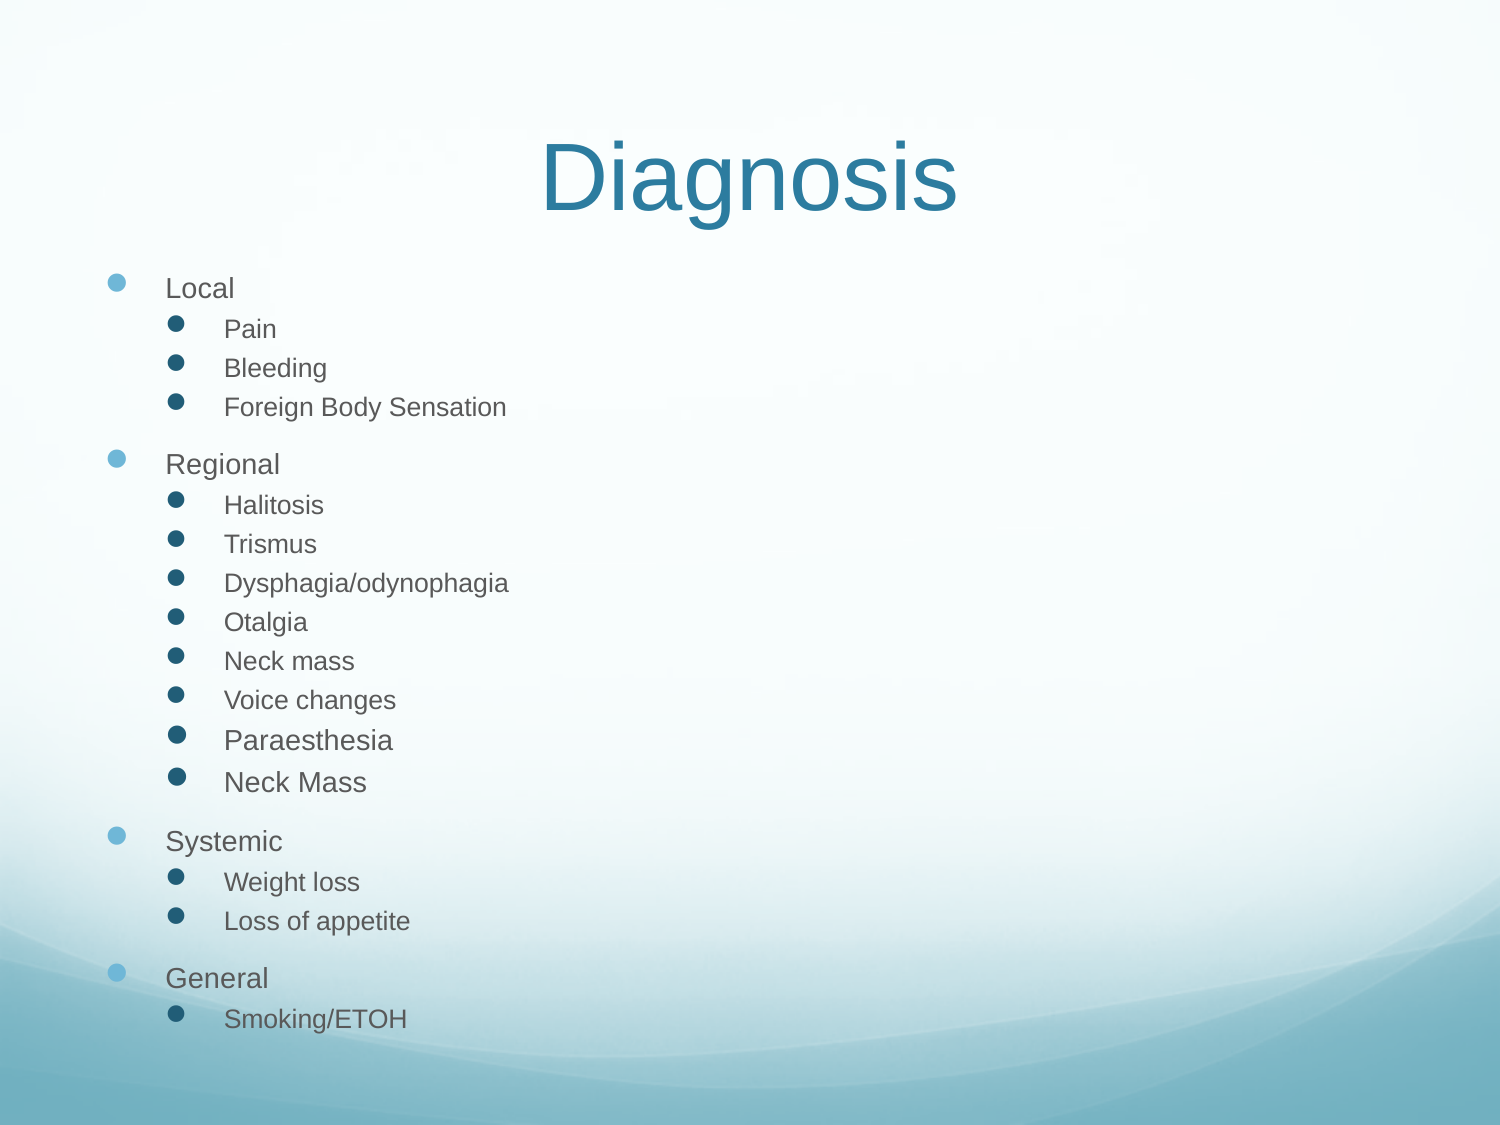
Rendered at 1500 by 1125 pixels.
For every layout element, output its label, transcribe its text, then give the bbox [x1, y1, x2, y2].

title Diagnosis [90, 17, 1410, 237]
list Local Pain Bleeding Foreign Body Sensation Regional Halitosis Trismus Dysphagia/odynophagia Otalgia Neck mass Voice changes Paraesthesia Neck Mass Systemic Weight loss Loss of appetite General Smoking/ETOH [90, 262, 1410, 1046]
